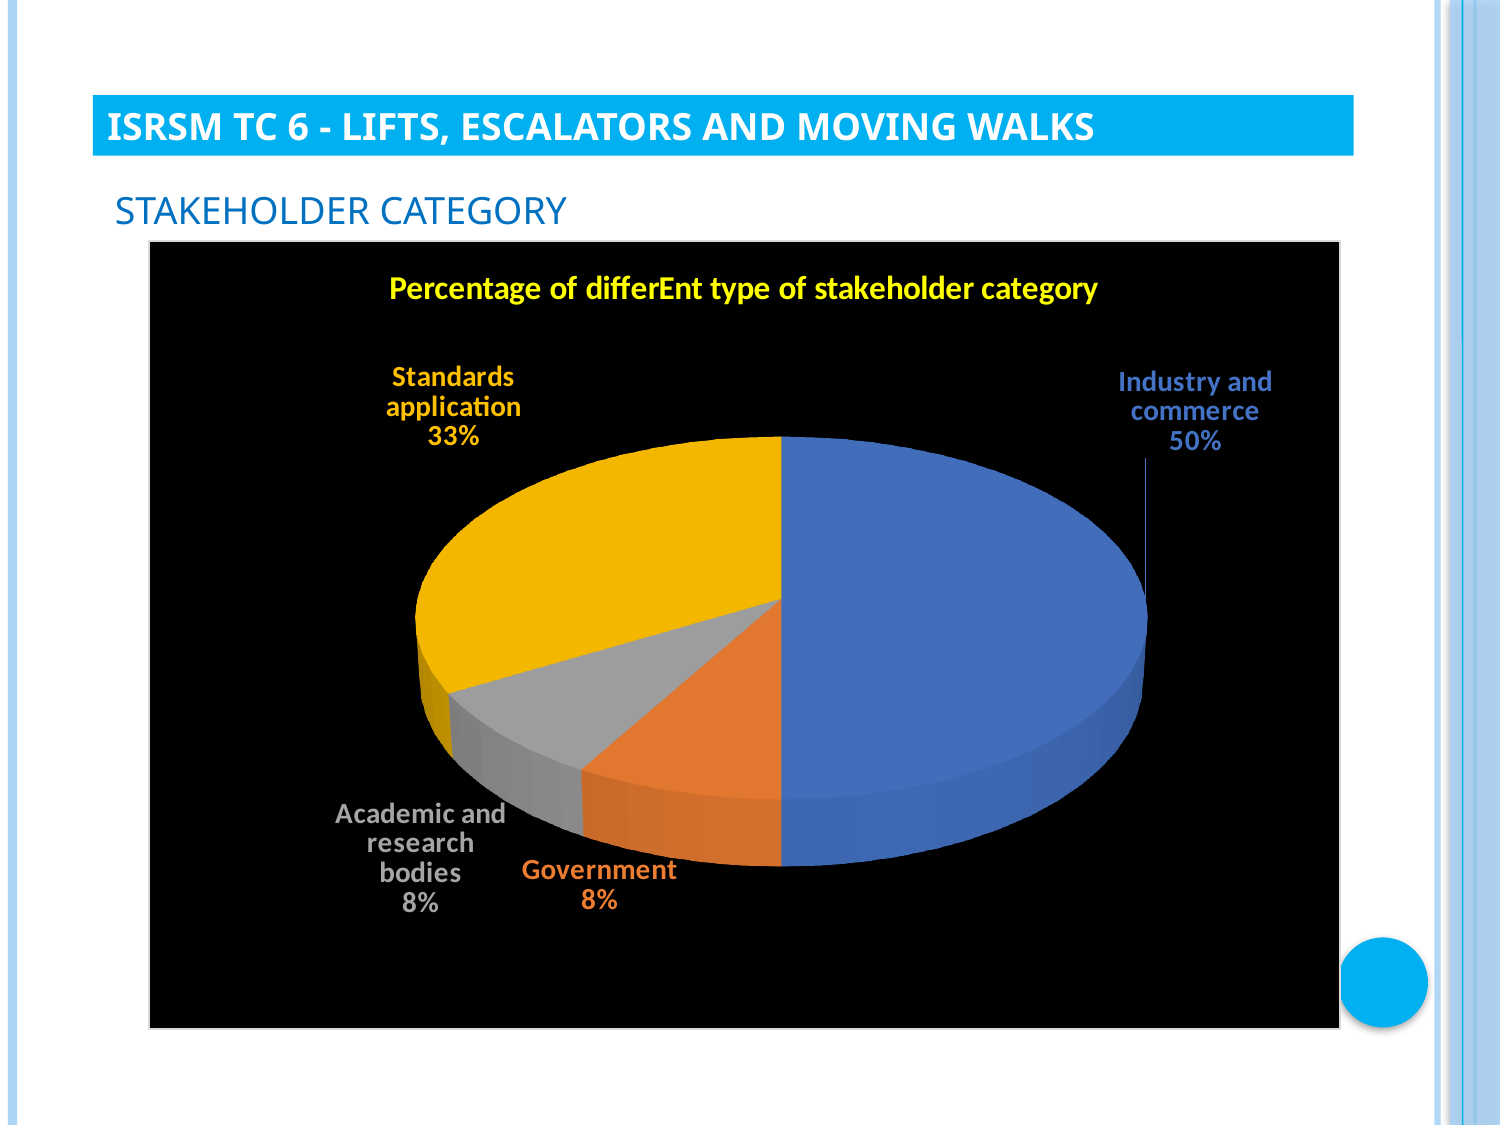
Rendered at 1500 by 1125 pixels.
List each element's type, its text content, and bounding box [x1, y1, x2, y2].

text_box Stakeholder category [100, 179, 1219, 240]
chart [147, 239, 1342, 1031]
title ISRSM TC 6 - Lifts, escalators and moving walks [92, 95, 1354, 156]
